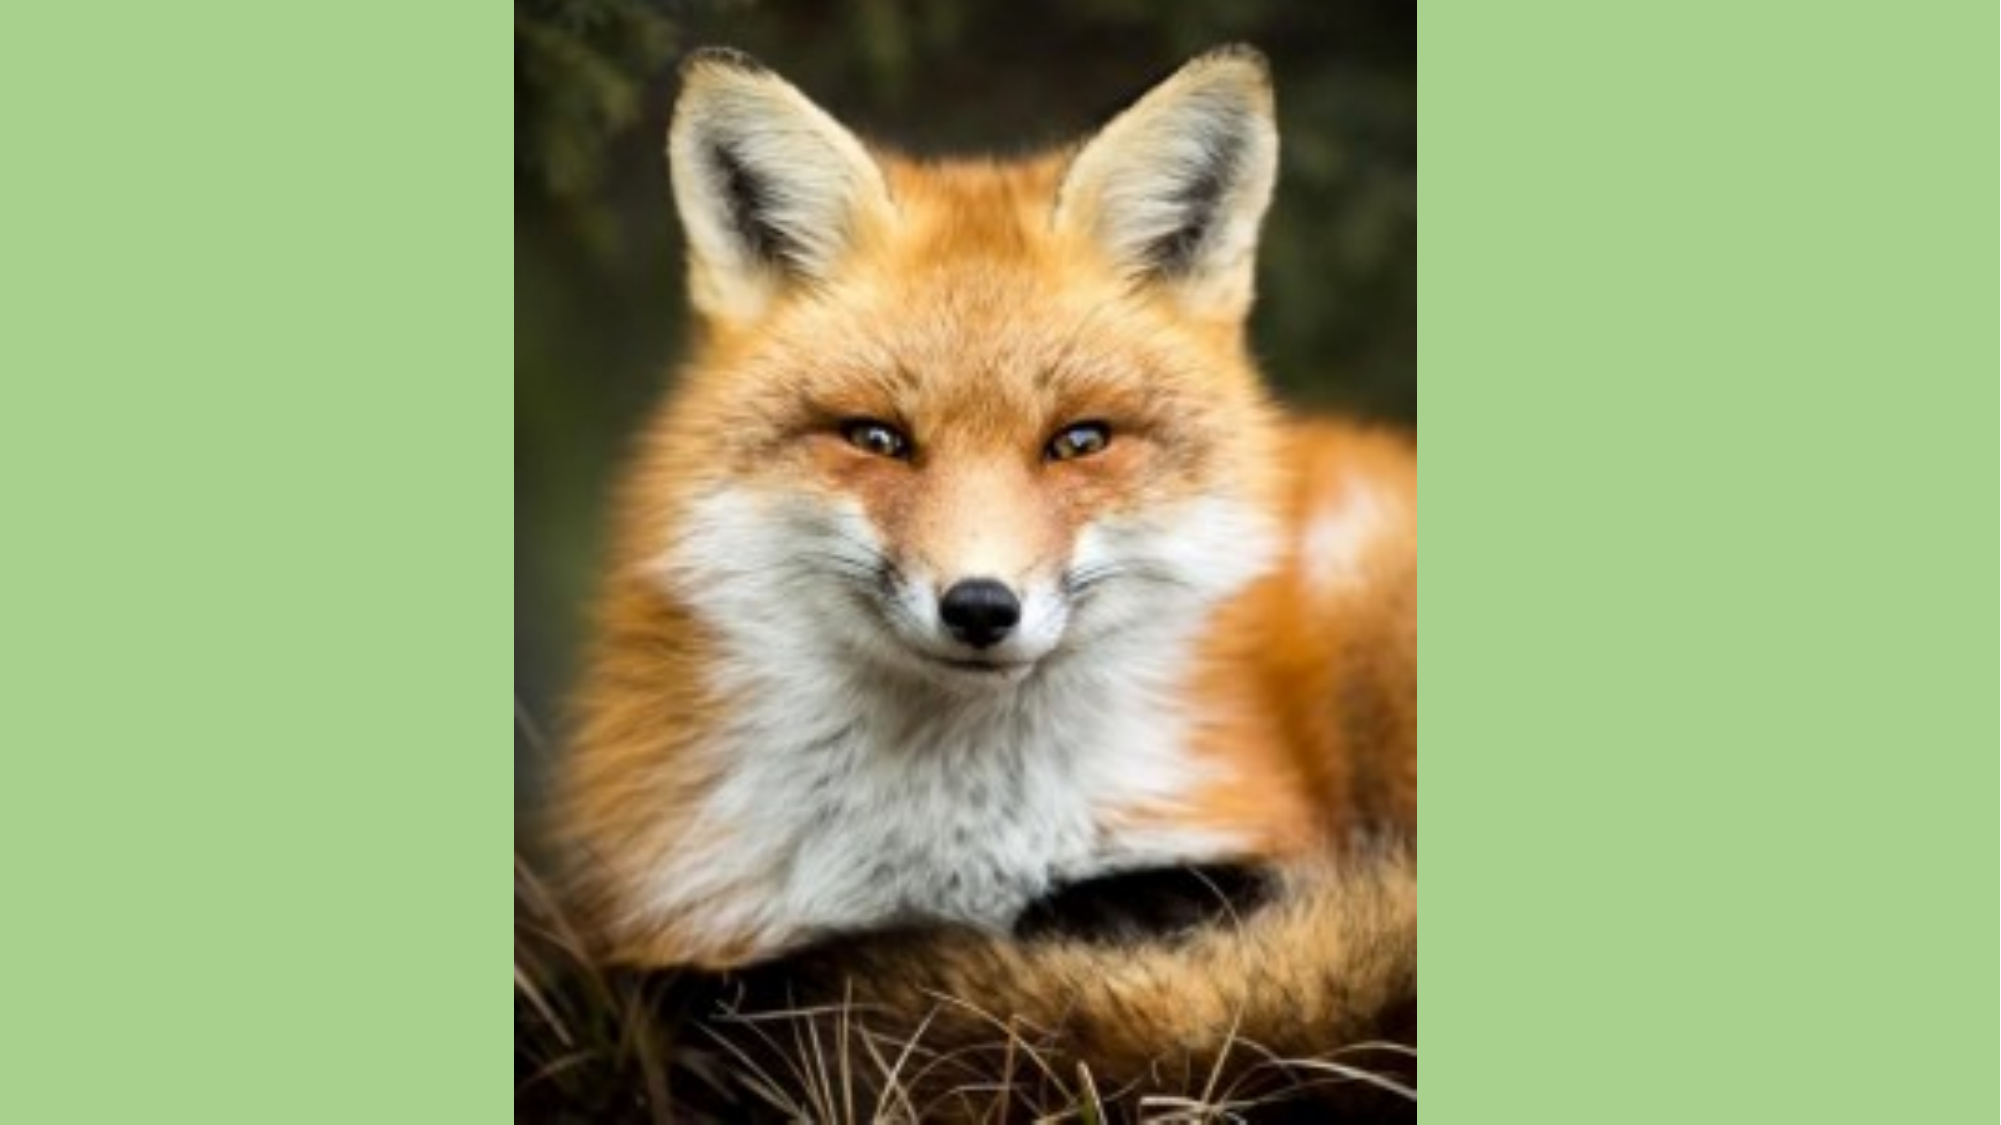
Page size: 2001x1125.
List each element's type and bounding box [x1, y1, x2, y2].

list [514, 0, 1417, 1125]
